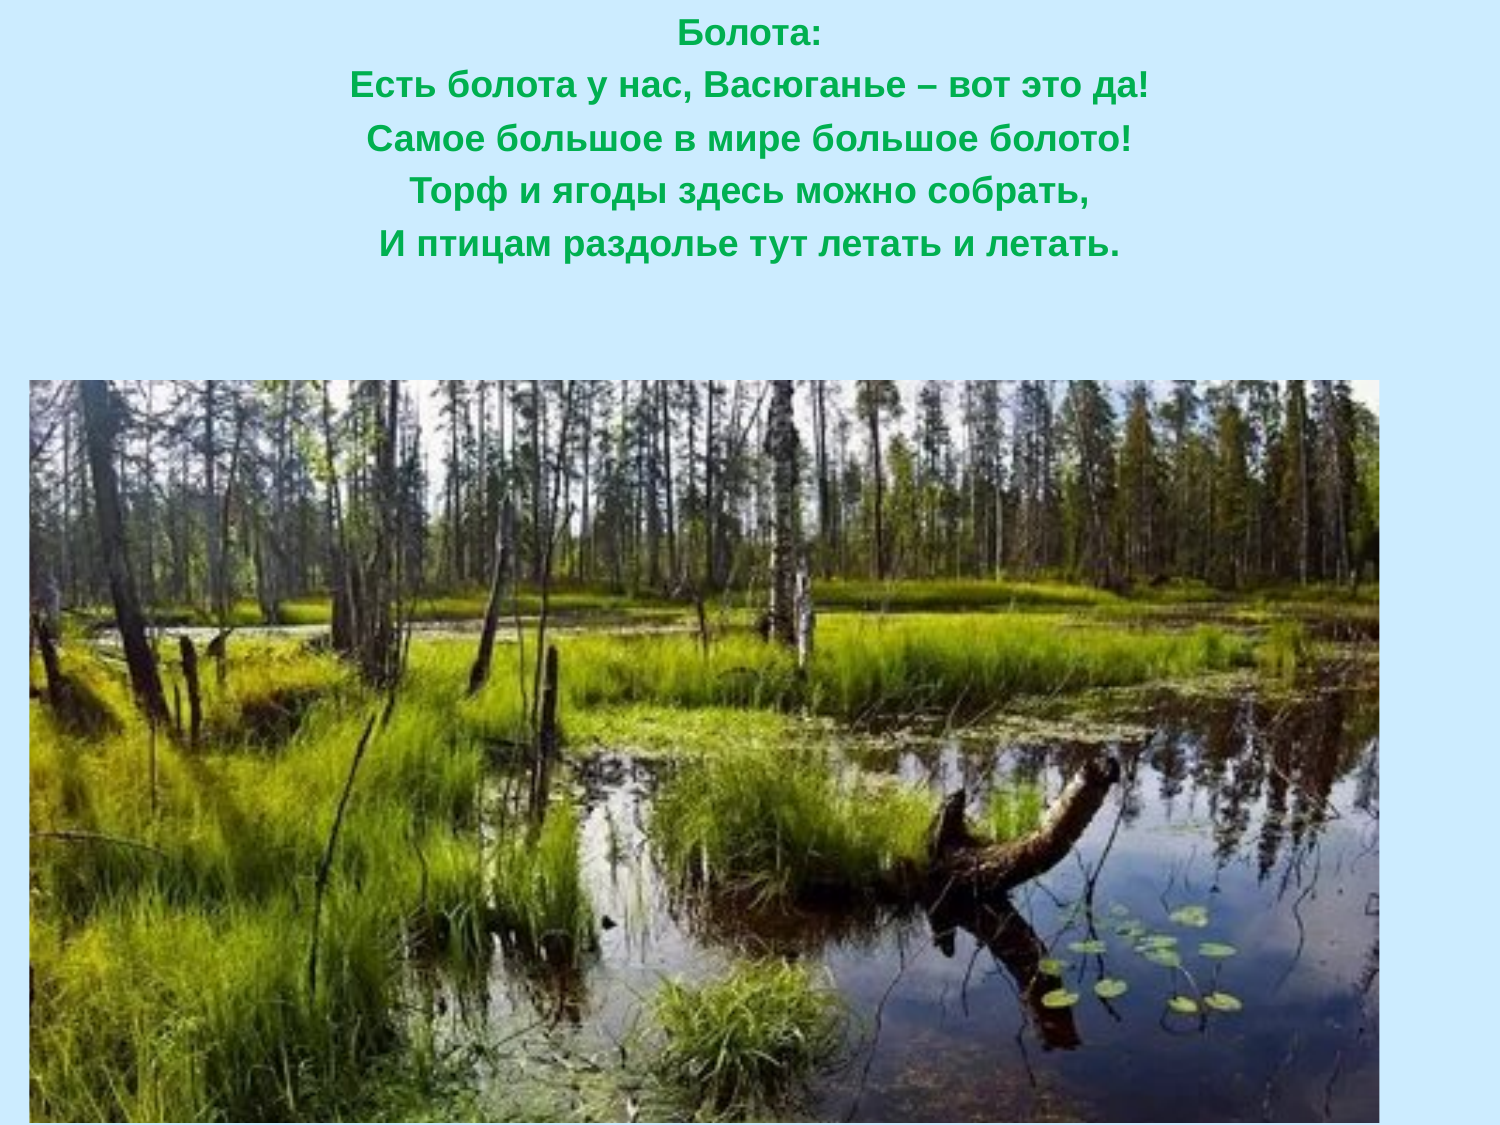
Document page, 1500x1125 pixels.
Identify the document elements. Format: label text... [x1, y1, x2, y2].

text_box Болота: Есть болота у нас, Васюганье – вот это да! Самое большое в мире большое болото! Торф и ягоды здесь можно собрать, И птицам раздолье тут летать и летать. [74, 45, 1425, 233]
picture [29, 379, 1380, 1123]
